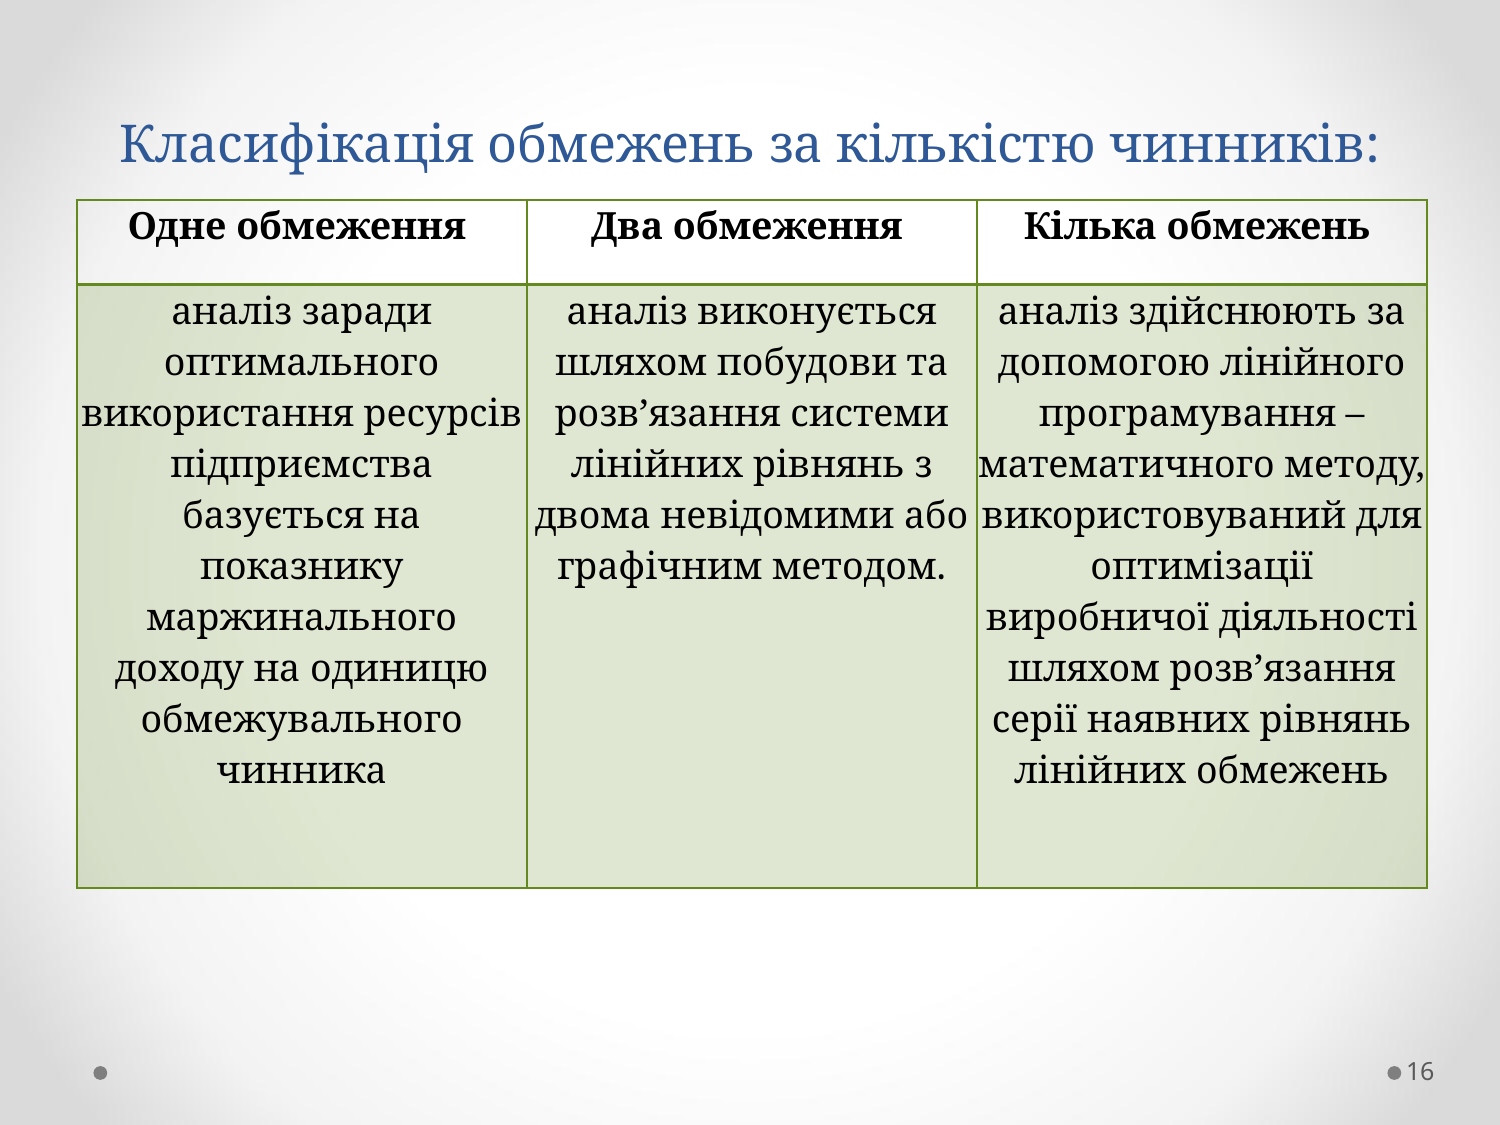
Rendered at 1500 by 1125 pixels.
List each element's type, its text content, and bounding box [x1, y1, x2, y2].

title Класифікація обмежень за кількістю чинників: [75, 87, 1425, 181]
table_cell аналіз заради оптимального використання ресурсів підприємства базується на показнику маржинального доходу на одиницю обмежувального чинника [78, 286, 526, 887]
table_cell аналіз виконується шляхом побудови та розв’язання системи лінійних рівнянь з двома невідомими або графічним методом. [528, 286, 976, 887]
table_header Кілька обмежень [978, 201, 1426, 283]
table_header Одне обмеження [78, 201, 526, 283]
text_box 16 [1401, 1042, 1494, 1103]
table_header Два обмеження [528, 201, 976, 283]
table_cell аналіз здійснюють за допомогою лінійного програмування – математичного методу, використовуваний для оптимізації виробничої діяльності шляхом розв’язання серії наявних рівнянь лінійних обмежень [978, 286, 1426, 887]
picture [0, 0, 1500, 1125]
